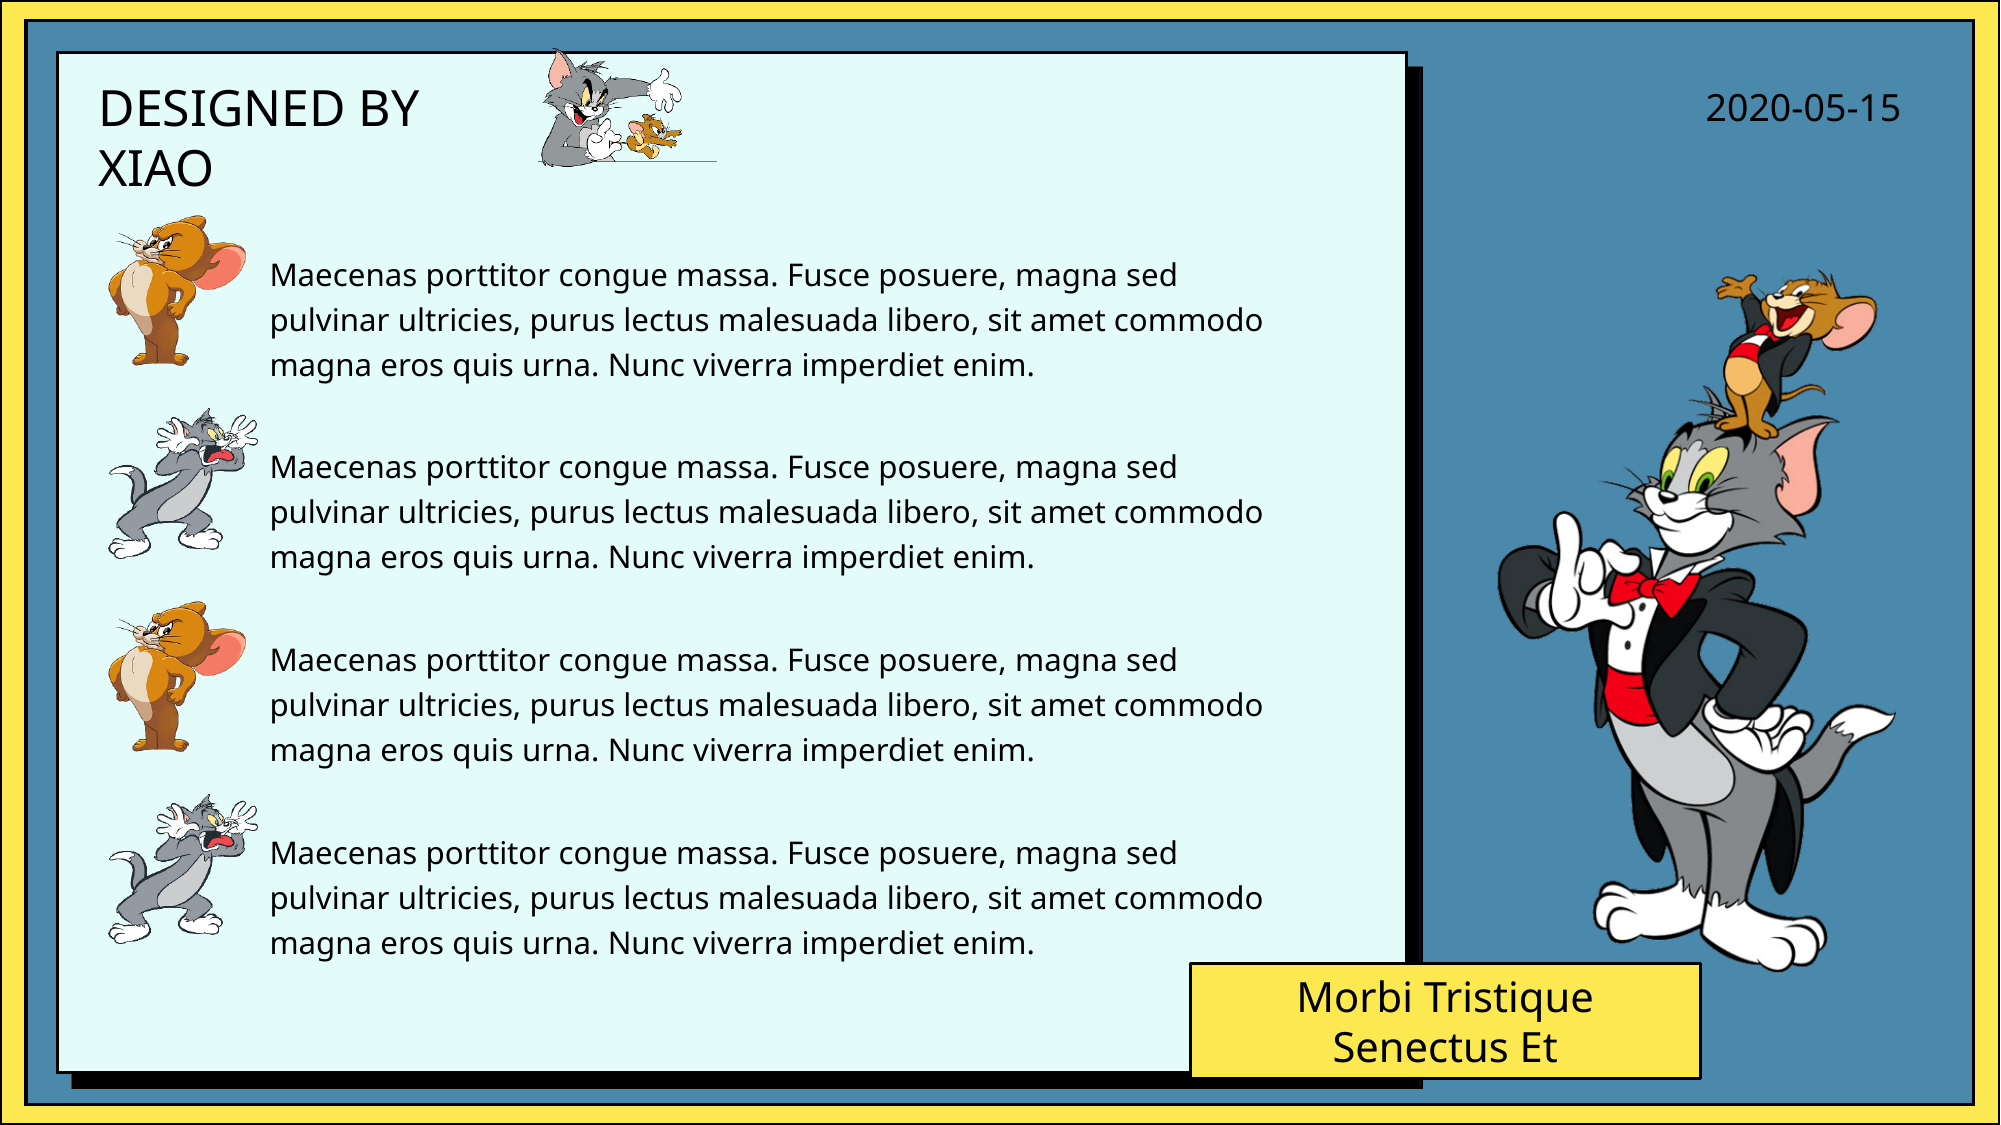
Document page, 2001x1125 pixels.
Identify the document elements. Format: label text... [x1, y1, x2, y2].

picture [108, 794, 258, 945]
text_box Maecenas porttitor congue massa. Fusce posuere, magna sed pulvinar ultricies, purus lectus malesuada libero, sit amet commodo magna eros quis urna. Nunc viverra imperdiet enim. [254, 432, 1313, 583]
text_box [0, 0, 2000, 1125]
picture [538, 18, 717, 196]
text_box 2020-05-15 [1439, 76, 1917, 137]
text_box Maecenas porttitor congue massa. Fusce posuere, magna sed pulvinar ultricies, purus lectus malesuada libero, sit amet commodo magna eros quis urna. Nunc viverra imperdiet enim. [254, 240, 1313, 390]
picture [108, 601, 246, 752]
text_box Morbi Tristique Senectus Et [1190, 963, 1701, 1079]
text_box Maecenas porttitor congue massa. Fusce posuere, magna sed pulvinar ultricies, purus lectus malesuada libero, sit amet commodo magna eros quis urna. Nunc viverra imperdiet enim. [254, 818, 1313, 968]
text_box Maecenas porttitor congue massa. Fusce posuere, magna sed pulvinar ultricies, purus lectus malesuada libero, sit amet commodo magna eros quis urna. Nunc viverra imperdiet enim. [254, 625, 1313, 775]
text_box DESIGNED BY XIAO [83, 69, 561, 204]
text_box [56, 51, 1407, 1074]
text_box [25, 19, 1975, 1106]
picture [1484, 269, 1896, 973]
picture [108, 408, 258, 559]
picture [108, 215, 246, 366]
